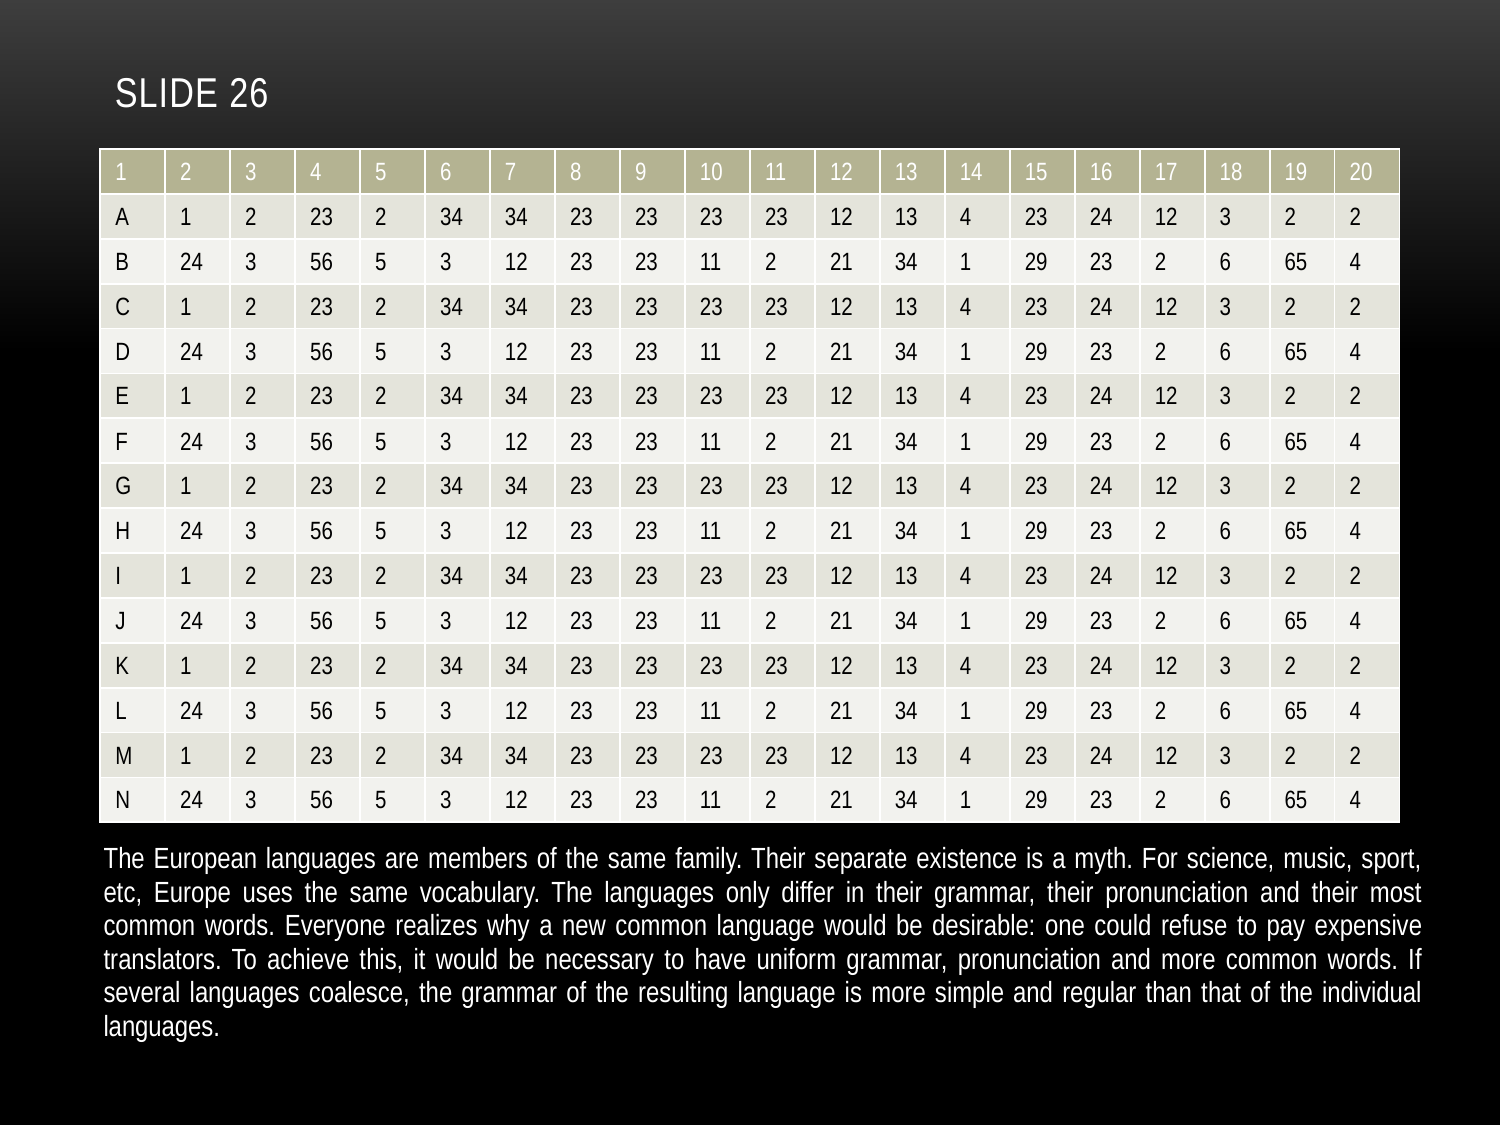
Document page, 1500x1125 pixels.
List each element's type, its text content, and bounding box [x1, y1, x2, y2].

table_cell 3 [231, 329, 294, 373]
table_cell 23 [1011, 733, 1074, 777]
table_cell 2 [1141, 599, 1204, 642]
table_cell 5 [361, 419, 424, 462]
table_cell 23 [1011, 374, 1074, 417]
table_cell 29 [1011, 599, 1074, 642]
table_cell M [101, 733, 164, 777]
table_cell 4 [1335, 419, 1399, 462]
table_cell 3 [1206, 464, 1269, 507]
table_cell 24 [1076, 733, 1139, 777]
table_cell 56 [296, 509, 359, 552]
table_cell 23 [556, 464, 619, 507]
table_cell 1 [946, 689, 1009, 732]
table_cell 2 [1335, 374, 1399, 417]
table_cell 3 [426, 599, 489, 642]
table_cell 24 [166, 419, 229, 462]
table_cell 13 [881, 195, 944, 238]
table_cell 29 [1011, 240, 1074, 283]
table_cell 23 [556, 554, 619, 597]
table_cell 56 [296, 778, 359, 821]
table_cell 4 [1335, 689, 1399, 732]
table_cell 21 [816, 419, 879, 462]
table_cell 23 [751, 554, 814, 597]
table_cell 6 [1206, 509, 1269, 552]
table_cell 2 [1271, 554, 1334, 597]
table_cell 34 [491, 285, 554, 328]
table_cell 4 [1335, 329, 1399, 373]
table_cell 2 [361, 285, 424, 328]
table_cell 2 [751, 778, 814, 821]
table_cell 5 [361, 689, 424, 732]
table_cell 23 [1076, 240, 1139, 283]
table_cell 1 [166, 464, 229, 507]
table_cell 2 [751, 329, 814, 373]
table_cell 2 [1271, 374, 1334, 417]
table_cell 6 [1206, 240, 1269, 283]
table_cell 23 [751, 285, 814, 328]
table_cell E [101, 374, 164, 417]
table_cell 29 [1011, 689, 1074, 732]
table_cell H [101, 509, 164, 552]
table_cell 12 [816, 733, 879, 777]
table_cell 3 [426, 689, 489, 732]
table_cell 24 [166, 689, 229, 732]
table_cell 12 [491, 419, 554, 462]
table_cell 29 [1011, 778, 1074, 821]
table_cell 23 [296, 285, 359, 328]
table_cell 1 [166, 733, 229, 777]
table_cell 23 [1076, 599, 1139, 642]
table_cell 23 [686, 195, 749, 238]
table_header 12 [816, 150, 879, 193]
table_cell 34 [491, 195, 554, 238]
table_cell 3 [426, 509, 489, 552]
table_cell 23 [621, 689, 684, 732]
table_cell 12 [1141, 285, 1204, 328]
table_cell 2 [1141, 509, 1204, 552]
table_header 11 [751, 150, 814, 193]
table_cell 13 [881, 554, 944, 597]
table_cell 21 [816, 329, 879, 373]
table_cell 2 [231, 644, 294, 687]
table_cell 23 [556, 195, 619, 238]
table_cell 11 [686, 689, 749, 732]
table_cell 12 [491, 240, 554, 283]
table_cell 2 [361, 733, 424, 777]
table_cell 23 [686, 644, 749, 687]
table_cell 3 [1206, 554, 1269, 597]
table_cell 3 [231, 509, 294, 552]
table_cell 23 [751, 195, 814, 238]
table_cell 23 [621, 374, 684, 417]
table_cell 2 [1141, 689, 1204, 732]
table_cell 6 [1206, 329, 1269, 373]
table_header 2 [166, 150, 229, 193]
table_cell 1 [946, 778, 1009, 821]
table_cell 13 [881, 464, 944, 507]
table_cell 23 [556, 329, 619, 373]
table_cell 34 [491, 733, 554, 777]
table_cell 34 [491, 464, 554, 507]
table_cell 23 [751, 374, 814, 417]
table_cell 1 [946, 509, 1009, 552]
table_cell 23 [751, 644, 814, 687]
table_cell 12 [816, 644, 879, 687]
table_cell 24 [166, 778, 229, 821]
table_cell 24 [166, 599, 229, 642]
table_cell 2 [1335, 195, 1399, 238]
table_cell 13 [881, 733, 944, 777]
table_cell 2 [231, 374, 294, 417]
table_cell 23 [686, 464, 749, 507]
table_cell 24 [1076, 195, 1139, 238]
table_cell 1 [166, 374, 229, 417]
table_header 18 [1206, 150, 1269, 193]
table_cell 23 [1076, 419, 1139, 462]
table_cell 3 [231, 689, 294, 732]
table_cell 34 [881, 329, 944, 373]
table_cell 56 [296, 689, 359, 732]
table_cell 34 [881, 509, 944, 552]
table_cell 2 [361, 464, 424, 507]
table_header 20 [1335, 150, 1399, 193]
table_cell 1 [946, 329, 1009, 373]
table_cell 4 [1335, 509, 1399, 552]
table_cell 3 [1206, 374, 1269, 417]
table_cell 6 [1206, 599, 1269, 642]
table_cell 1 [946, 599, 1009, 642]
table_cell C [101, 285, 164, 328]
table_cell 4 [946, 195, 1009, 238]
table_cell 2 [1141, 240, 1204, 283]
table_cell 12 [1141, 374, 1204, 417]
table_cell 2 [1141, 419, 1204, 462]
table_cell 23 [296, 374, 359, 417]
table_cell 4 [1335, 778, 1399, 821]
table_cell 4 [946, 285, 1009, 328]
table_cell 56 [296, 329, 359, 373]
table_cell 23 [1011, 644, 1074, 687]
table_cell K [101, 644, 164, 687]
table_cell 12 [1141, 733, 1204, 777]
table_cell 23 [621, 509, 684, 552]
table_cell 23 [621, 285, 684, 328]
table_cell 23 [296, 464, 359, 507]
table_cell 2 [1335, 644, 1399, 687]
table_cell 2 [231, 285, 294, 328]
table_cell 12 [816, 374, 879, 417]
table_header 10 [686, 150, 749, 193]
table_cell B [101, 240, 164, 283]
table_cell 3 [426, 329, 489, 373]
table_cell 3 [426, 240, 489, 283]
table_cell 65 [1271, 419, 1334, 462]
table_cell 23 [1011, 464, 1074, 507]
table_cell 2 [1335, 733, 1399, 777]
table_cell 29 [1011, 329, 1074, 373]
table_cell 2 [361, 374, 424, 417]
table_cell 34 [491, 554, 554, 597]
table_cell I [101, 554, 164, 597]
table_cell 23 [1076, 778, 1139, 821]
table_cell 23 [621, 240, 684, 283]
table_cell N [101, 778, 164, 821]
table_cell 23 [621, 778, 684, 821]
table_cell 5 [361, 509, 424, 552]
table_cell J [101, 599, 164, 642]
table_cell 3 [426, 778, 489, 821]
table_cell 34 [881, 419, 944, 462]
table_cell 24 [1076, 644, 1139, 687]
table_cell 23 [751, 464, 814, 507]
table_cell 2 [1141, 778, 1204, 821]
table_cell 2 [1335, 285, 1399, 328]
table_cell 24 [1076, 554, 1139, 597]
table_cell 12 [1141, 554, 1204, 597]
table_cell 2 [1271, 733, 1334, 777]
table_cell 13 [881, 285, 944, 328]
table_cell 24 [1076, 285, 1139, 328]
table_cell 1 [166, 644, 229, 687]
table_cell 3 [1206, 285, 1269, 328]
table_header 9 [621, 150, 684, 193]
table_cell 23 [296, 733, 359, 777]
table_cell 23 [686, 285, 749, 328]
table_cell 2 [1271, 195, 1334, 238]
table_cell 65 [1271, 778, 1334, 821]
table_cell 12 [816, 285, 879, 328]
table_cell 65 [1271, 689, 1334, 732]
table_cell 23 [1011, 554, 1074, 597]
table_cell 1 [166, 554, 229, 597]
table_header 15 [1011, 150, 1074, 193]
table_cell 12 [816, 554, 879, 597]
table_cell 2 [1271, 285, 1334, 328]
table_cell 23 [1076, 329, 1139, 373]
table_cell 11 [686, 240, 749, 283]
table_cell 23 [621, 419, 684, 462]
table_cell 56 [296, 240, 359, 283]
table_cell 1 [166, 285, 229, 328]
table_cell 12 [491, 599, 554, 642]
table_cell 23 [556, 509, 619, 552]
table_cell 34 [881, 240, 944, 283]
table_cell 2 [1335, 464, 1399, 507]
table_cell 23 [751, 733, 814, 777]
table_cell 34 [881, 599, 944, 642]
table_cell 34 [426, 733, 489, 777]
table_header 3 [231, 150, 294, 193]
table_cell G [101, 464, 164, 507]
table_cell L [101, 689, 164, 732]
table_cell 5 [361, 240, 424, 283]
table_cell 24 [1076, 464, 1139, 507]
table_cell 3 [1206, 195, 1269, 238]
table_cell 2 [751, 509, 814, 552]
table_cell 4 [946, 464, 1009, 507]
table_cell 11 [686, 599, 749, 642]
table_cell 34 [491, 644, 554, 687]
text_box The European languages are members of the same family. Their separate existence is a myth. For science, music, sport, etc, Europe uses the same vocabulary. The languages only differ in their grammar, their pronunciation and their most common words. Everyone realizes why a new common language would be desirable: one could refuse to pay expensive translators. To achieve this, it would be necessary to have uniform grammar, pronunciation and more common words. If several languages coalesce, the grammar of the resulting language is more simple and regular than that of the individual languages. [88, 834, 1439, 1125]
table_cell 5 [361, 329, 424, 373]
table_cell 3 [231, 778, 294, 821]
table_cell 21 [816, 509, 879, 552]
table_header 7 [491, 150, 554, 193]
table_cell 23 [1011, 195, 1074, 238]
table_cell 2 [361, 195, 424, 238]
table_cell D [101, 329, 164, 373]
table_cell 23 [556, 374, 619, 417]
table_cell F [101, 419, 164, 462]
table_cell 56 [296, 419, 359, 462]
table_cell 5 [361, 778, 424, 821]
table_cell 3 [1206, 733, 1269, 777]
table_cell 3 [231, 419, 294, 462]
table_cell 23 [556, 240, 619, 283]
table_cell 2 [1271, 464, 1334, 507]
table_header 16 [1076, 150, 1139, 193]
table_cell 23 [621, 644, 684, 687]
table_cell 1 [946, 240, 1009, 283]
table_cell 2 [231, 195, 294, 238]
table_header 6 [426, 150, 489, 193]
table_cell 23 [621, 195, 684, 238]
table_cell 23 [621, 464, 684, 507]
table_cell 23 [621, 599, 684, 642]
table_cell 23 [686, 733, 749, 777]
table_cell 4 [946, 644, 1009, 687]
table_cell 6 [1206, 419, 1269, 462]
table_cell 13 [881, 644, 944, 687]
table_cell 23 [556, 778, 619, 821]
table_cell 12 [491, 329, 554, 373]
table_cell 12 [816, 195, 879, 238]
table_cell 4 [946, 733, 1009, 777]
table_cell 34 [426, 195, 489, 238]
table_cell 23 [556, 419, 619, 462]
table_header 17 [1141, 150, 1204, 193]
table_cell 2 [751, 599, 814, 642]
table_cell 2 [231, 554, 294, 597]
table_cell 23 [686, 554, 749, 597]
table_cell 2 [361, 554, 424, 597]
table_cell 12 [1141, 195, 1204, 238]
table_cell 65 [1271, 329, 1334, 373]
table_cell 3 [426, 419, 489, 462]
table_cell 23 [1076, 689, 1139, 732]
table_cell 5 [361, 599, 424, 642]
table_cell 24 [166, 329, 229, 373]
table_cell 2 [751, 419, 814, 462]
table_cell 23 [296, 554, 359, 597]
table_cell 23 [556, 644, 619, 687]
table_cell 4 [1335, 599, 1399, 642]
table_cell 24 [166, 509, 229, 552]
table_cell 6 [1206, 689, 1269, 732]
title Slide 26 [99, 19, 1400, 124]
table_cell 21 [816, 689, 879, 732]
table_header 13 [881, 150, 944, 193]
table_cell 2 [751, 689, 814, 732]
table_cell 23 [1011, 285, 1074, 328]
table_cell 12 [491, 509, 554, 552]
table_cell 34 [426, 374, 489, 417]
table_cell 4 [1335, 240, 1399, 283]
table_cell 34 [426, 464, 489, 507]
table_cell 34 [426, 554, 489, 597]
table_cell 3 [231, 240, 294, 283]
table_cell 23 [556, 733, 619, 777]
table_cell 1 [946, 419, 1009, 462]
table_cell 24 [166, 240, 229, 283]
table_cell 65 [1271, 509, 1334, 552]
table_cell 24 [1076, 374, 1139, 417]
table_cell 23 [621, 329, 684, 373]
table_cell 2 [1335, 554, 1399, 597]
table_cell 23 [621, 554, 684, 597]
table_header 5 [361, 150, 424, 193]
table_cell 2 [231, 733, 294, 777]
table_cell 23 [296, 195, 359, 238]
table_cell 12 [816, 464, 879, 507]
table_cell 34 [881, 778, 944, 821]
table_cell 56 [296, 599, 359, 642]
table_cell A [101, 195, 164, 238]
table_header 1 [101, 150, 164, 193]
table_cell 4 [946, 374, 1009, 417]
table_cell 29 [1011, 509, 1074, 552]
table_cell 23 [621, 733, 684, 777]
table_cell 21 [816, 599, 879, 642]
table_cell 12 [1141, 644, 1204, 687]
table_cell 3 [231, 599, 294, 642]
table_cell 3 [1206, 644, 1269, 687]
table_cell 2 [751, 240, 814, 283]
table_cell 65 [1271, 599, 1334, 642]
table_cell 12 [491, 689, 554, 732]
table_cell 29 [1011, 419, 1074, 462]
table_cell 34 [491, 374, 554, 417]
table_cell 2 [1271, 644, 1334, 687]
table_cell 2 [1141, 329, 1204, 373]
table_cell 11 [686, 509, 749, 552]
table_cell 23 [296, 644, 359, 687]
table_cell 23 [556, 285, 619, 328]
table_cell 34 [426, 285, 489, 328]
table_header 8 [556, 150, 619, 193]
table_cell 11 [686, 329, 749, 373]
table_cell 6 [1206, 778, 1269, 821]
table_cell 12 [491, 778, 554, 821]
table_cell 1 [166, 195, 229, 238]
table_cell 12 [1141, 464, 1204, 507]
table_cell 11 [686, 778, 749, 821]
table_header 19 [1271, 150, 1334, 193]
table_header 4 [296, 150, 359, 193]
table_cell 2 [231, 464, 294, 507]
table_cell 2 [361, 644, 424, 687]
table_cell 65 [1271, 240, 1334, 283]
table_cell 23 [1076, 509, 1139, 552]
table_cell 4 [946, 554, 1009, 597]
table_cell 34 [881, 689, 944, 732]
table_cell 23 [556, 599, 619, 642]
table_cell 21 [816, 240, 879, 283]
table_header 14 [946, 150, 1009, 193]
table_cell 23 [556, 689, 619, 732]
table_cell 34 [426, 644, 489, 687]
table_cell 21 [816, 778, 879, 821]
table_cell 13 [881, 374, 944, 417]
table_cell 11 [686, 419, 749, 462]
table_cell 23 [686, 374, 749, 417]
